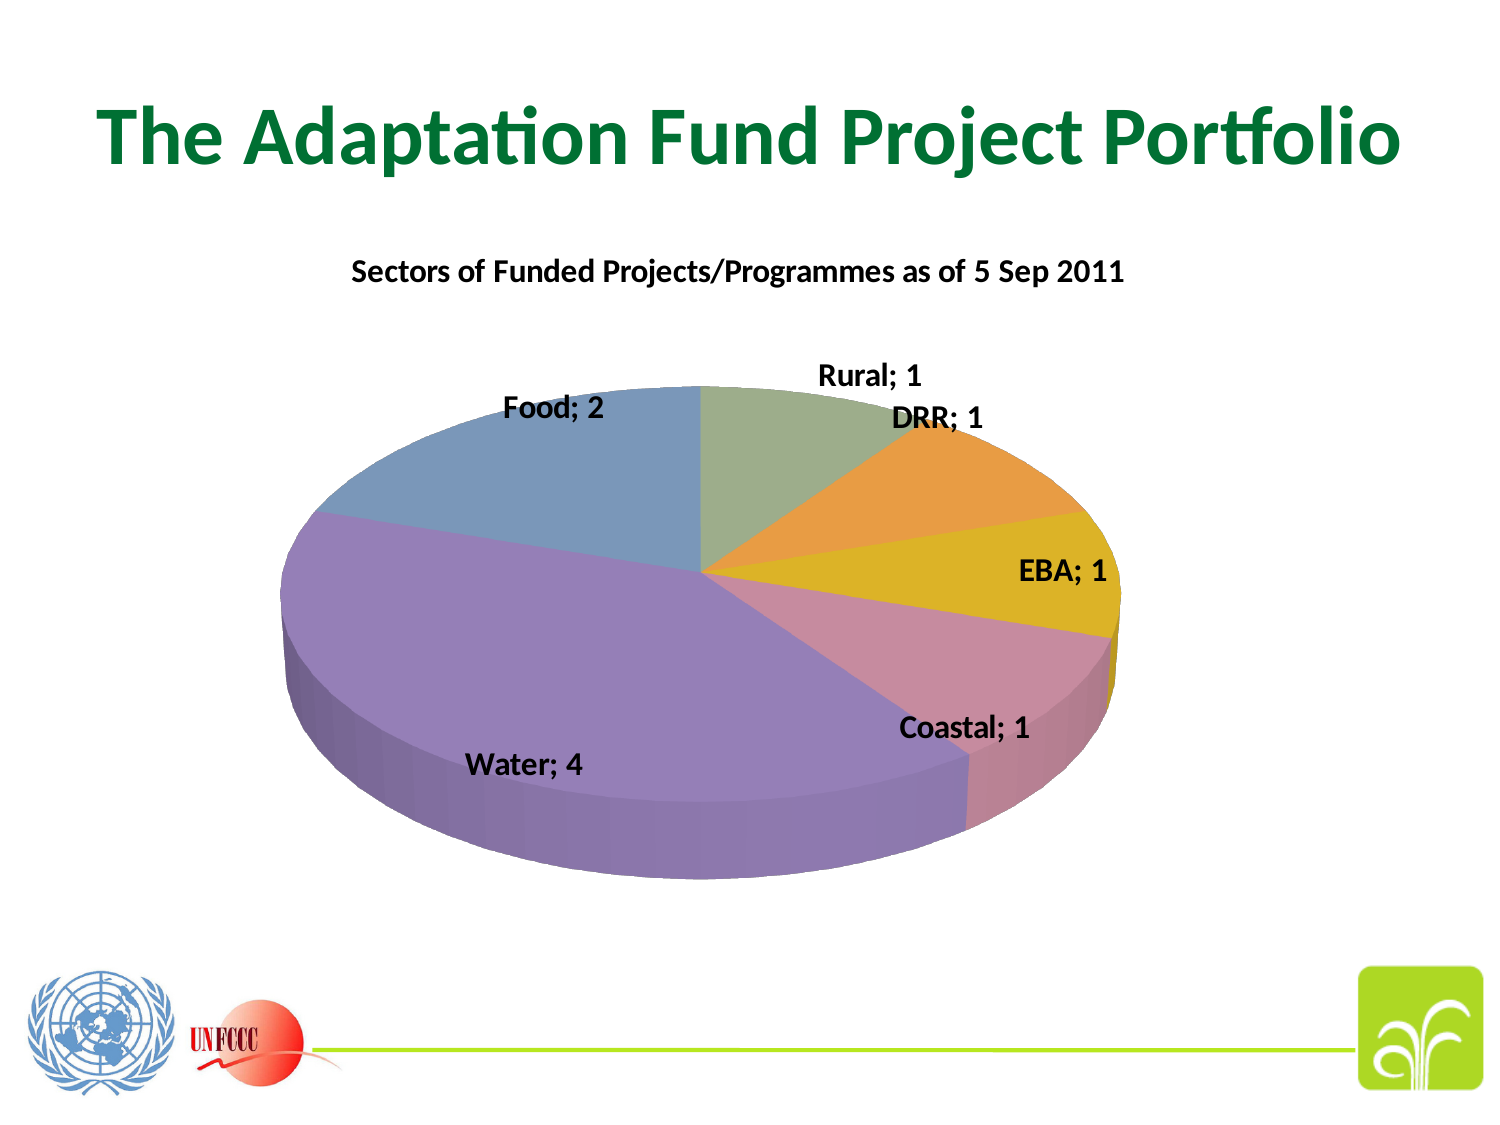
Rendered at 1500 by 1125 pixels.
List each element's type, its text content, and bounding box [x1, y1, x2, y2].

title The Adaptation Fund Project Portfolio [74, 37, 1426, 226]
picture [1324, 948, 1500, 1105]
chart [212, 224, 1266, 938]
picture [24, 962, 351, 1106]
